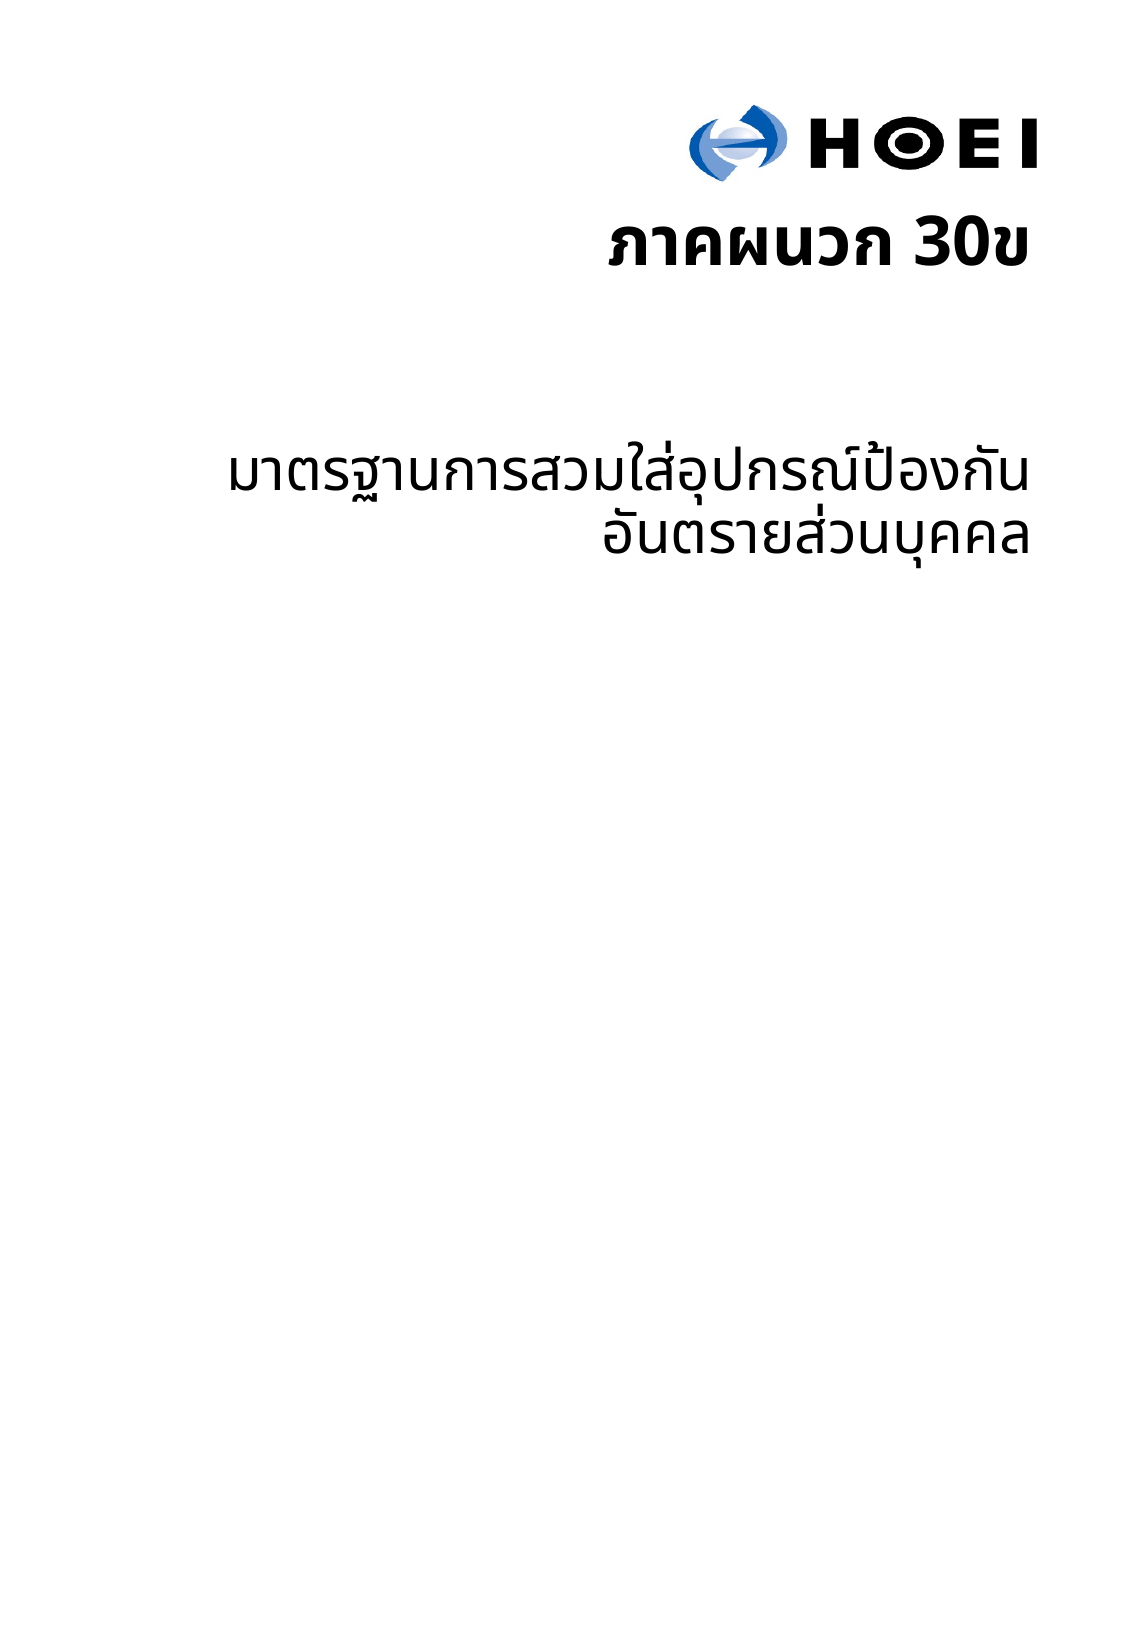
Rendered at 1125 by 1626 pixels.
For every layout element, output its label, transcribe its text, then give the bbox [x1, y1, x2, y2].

title ภาคผนวก 30ข [77, 86, 1048, 401]
list มาตรฐานการสวมใส่อุปกรณ์ป้องกันอันตรายส่วนบุคคล [77, 432, 1048, 1464]
picture [687, 103, 1038, 183]
